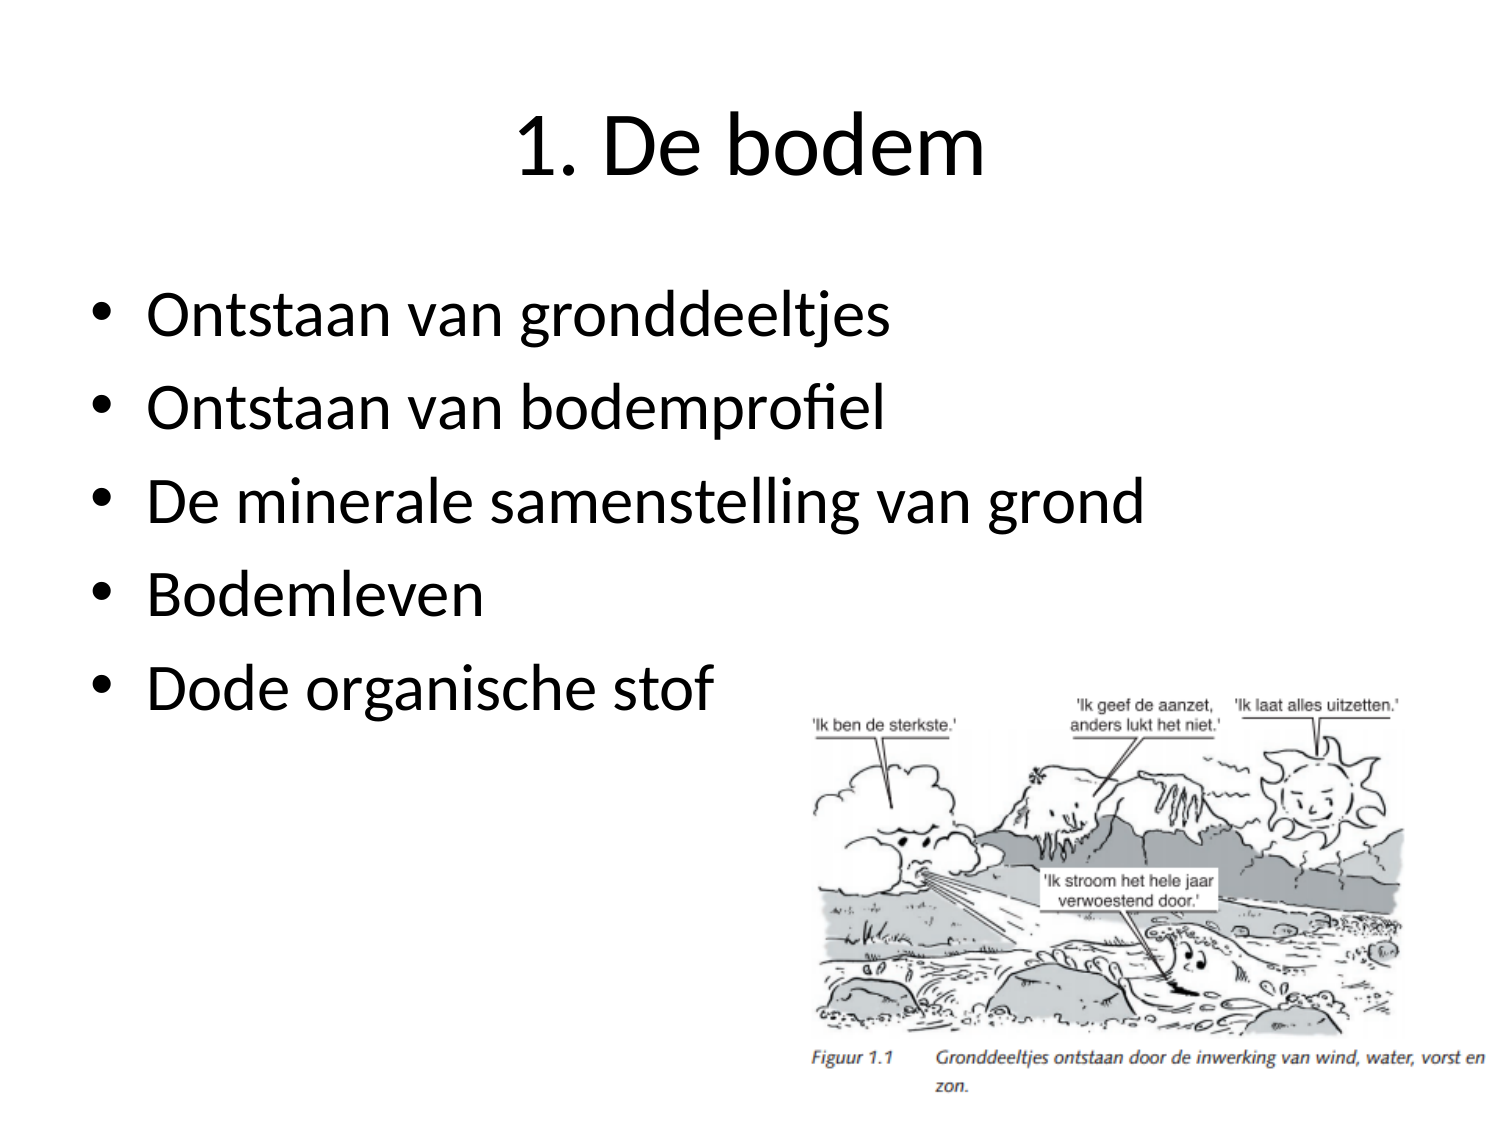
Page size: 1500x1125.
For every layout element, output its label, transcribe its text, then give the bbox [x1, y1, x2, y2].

picture [801, 680, 1500, 1100]
title 1. De bodem [75, 45, 1425, 233]
list Ontstaan van gronddeeltjes Ontstaan van bodemprofiel De minerale samenstelling van grond Bodemleven Dode organische stof [75, 262, 1425, 1005]
